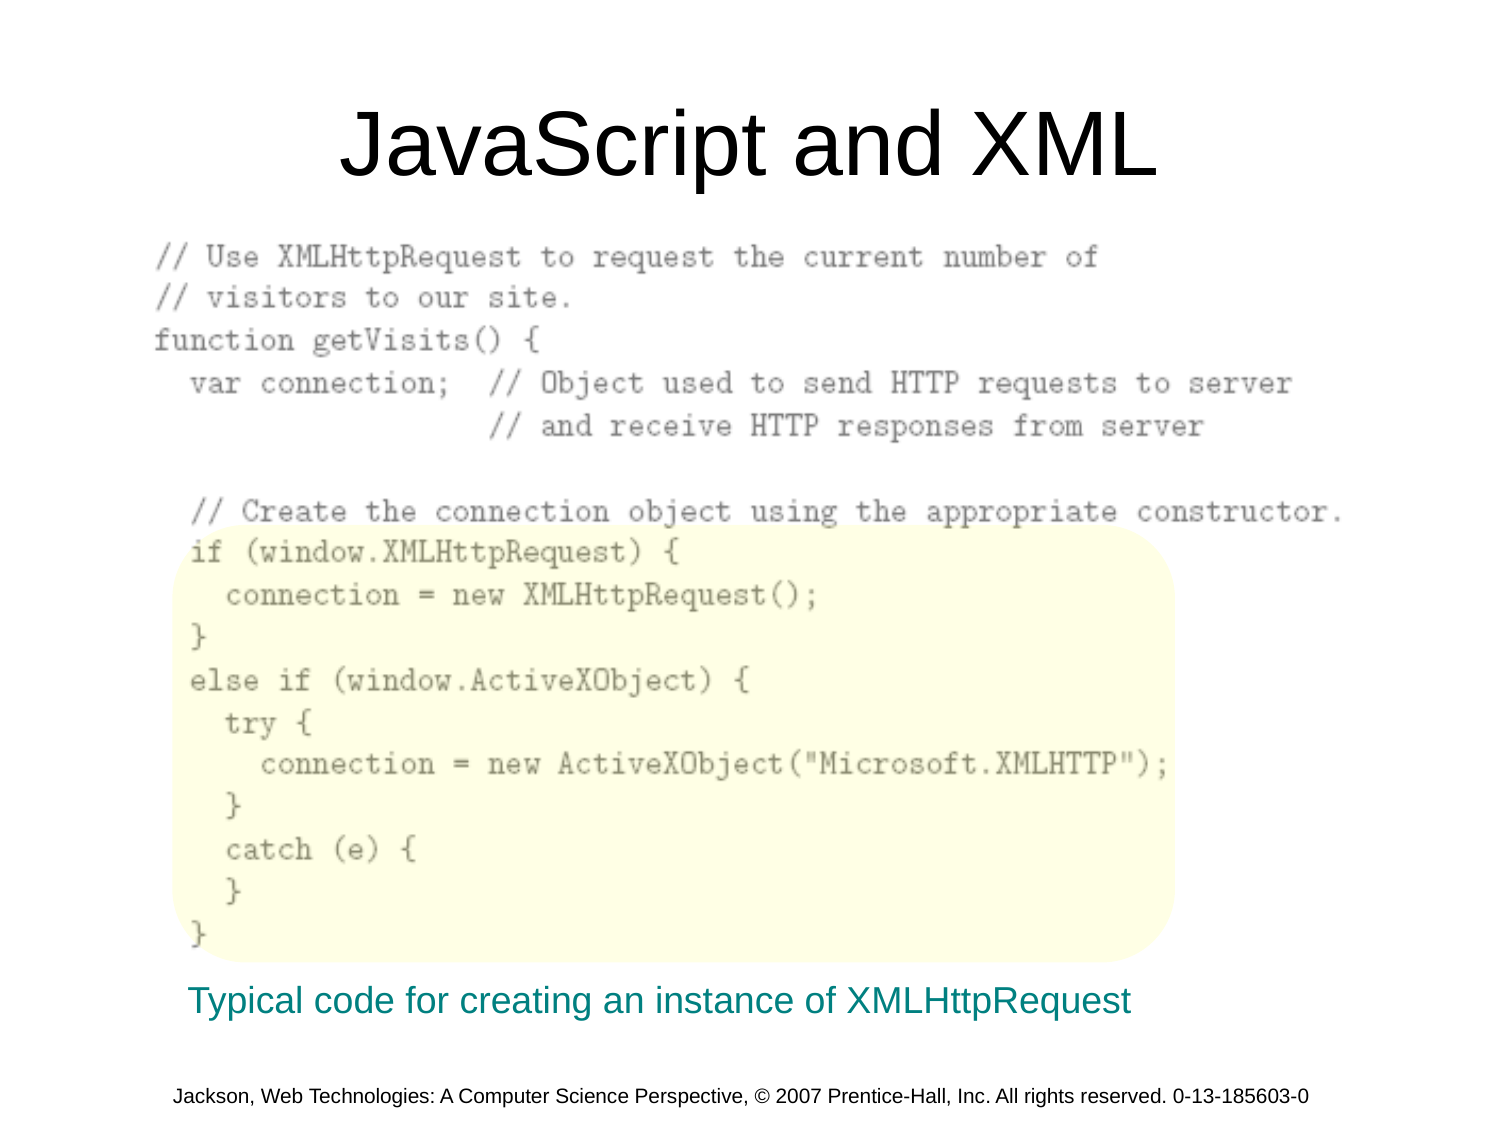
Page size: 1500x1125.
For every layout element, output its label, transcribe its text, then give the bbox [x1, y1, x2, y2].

text_box Typical code for creating an instance of XMLHttpRequest [172, 968, 1151, 1029]
title JavaScript and XML [75, 45, 1425, 233]
picture [137, 227, 1363, 957]
footer Jackson, Web Technologies: A Computer Science Perspective, © 2007 Prentice-Hall, Inc. All rights reserved. 0-13-185603-0 [75, 1074, 1413, 1103]
